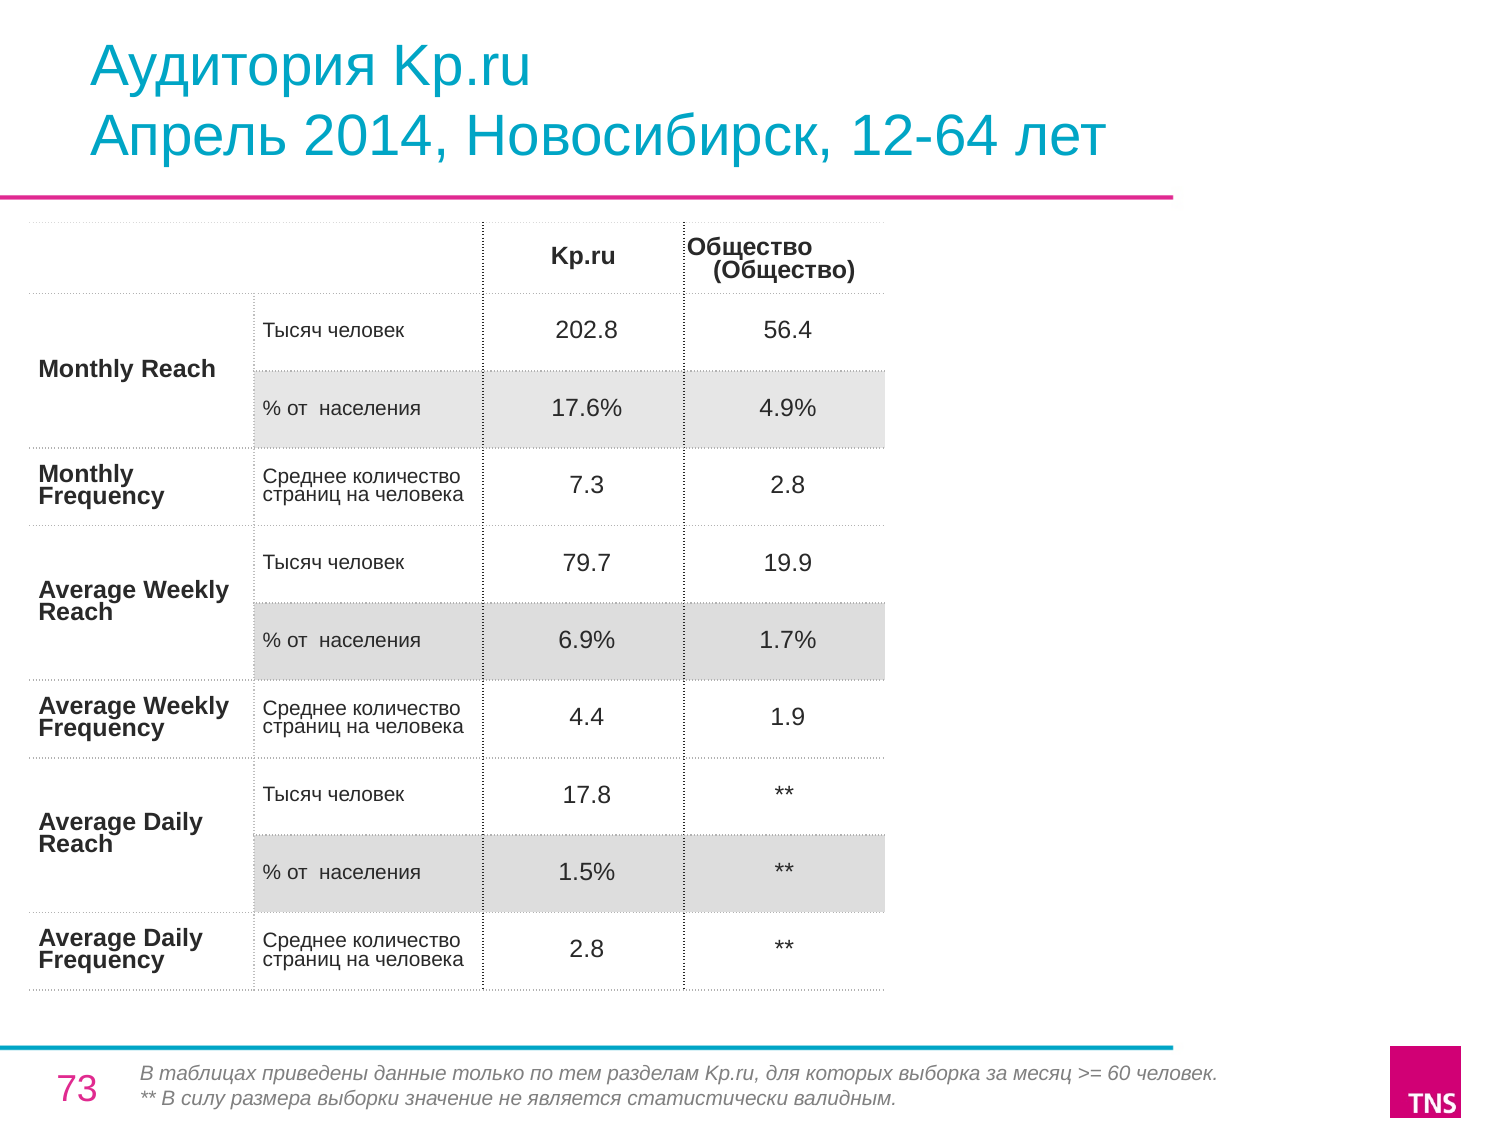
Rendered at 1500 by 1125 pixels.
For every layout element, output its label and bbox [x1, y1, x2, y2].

picture [0, 0, 1500, 1125]
title [74, 8, 1476, 187]
slide_number [40, 1055, 392, 1125]
text_box [124, 1052, 1463, 1117]
table_header [29, 223, 885, 294]
table_cell [29, 294, 885, 990]
